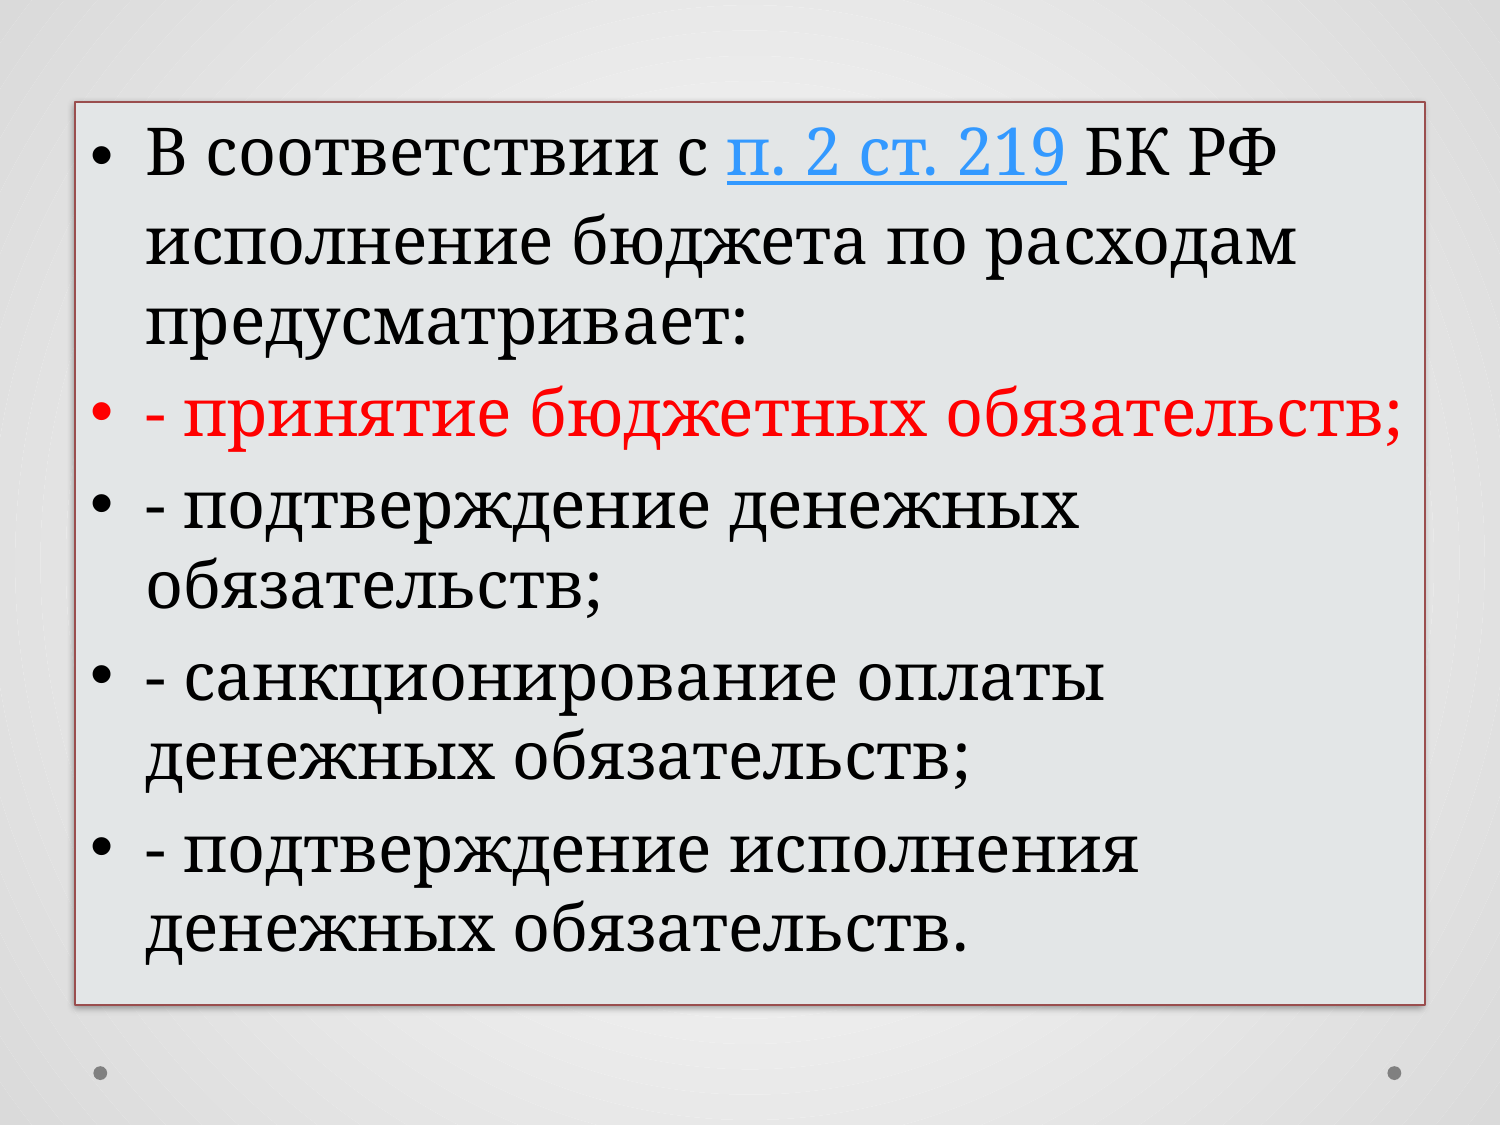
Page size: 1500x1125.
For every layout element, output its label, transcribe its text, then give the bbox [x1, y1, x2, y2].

list В соответствии с п. 2 ст. 219 БК РФ исполнение бюджета по расходам предусматривает: - принятие бюджетных обязательств; - подтверждение денежных обязательств; - санкционирование оплаты денежных обязательств; - подтверждение исполнения денежных обязательств. [74, 101, 1426, 1006]
